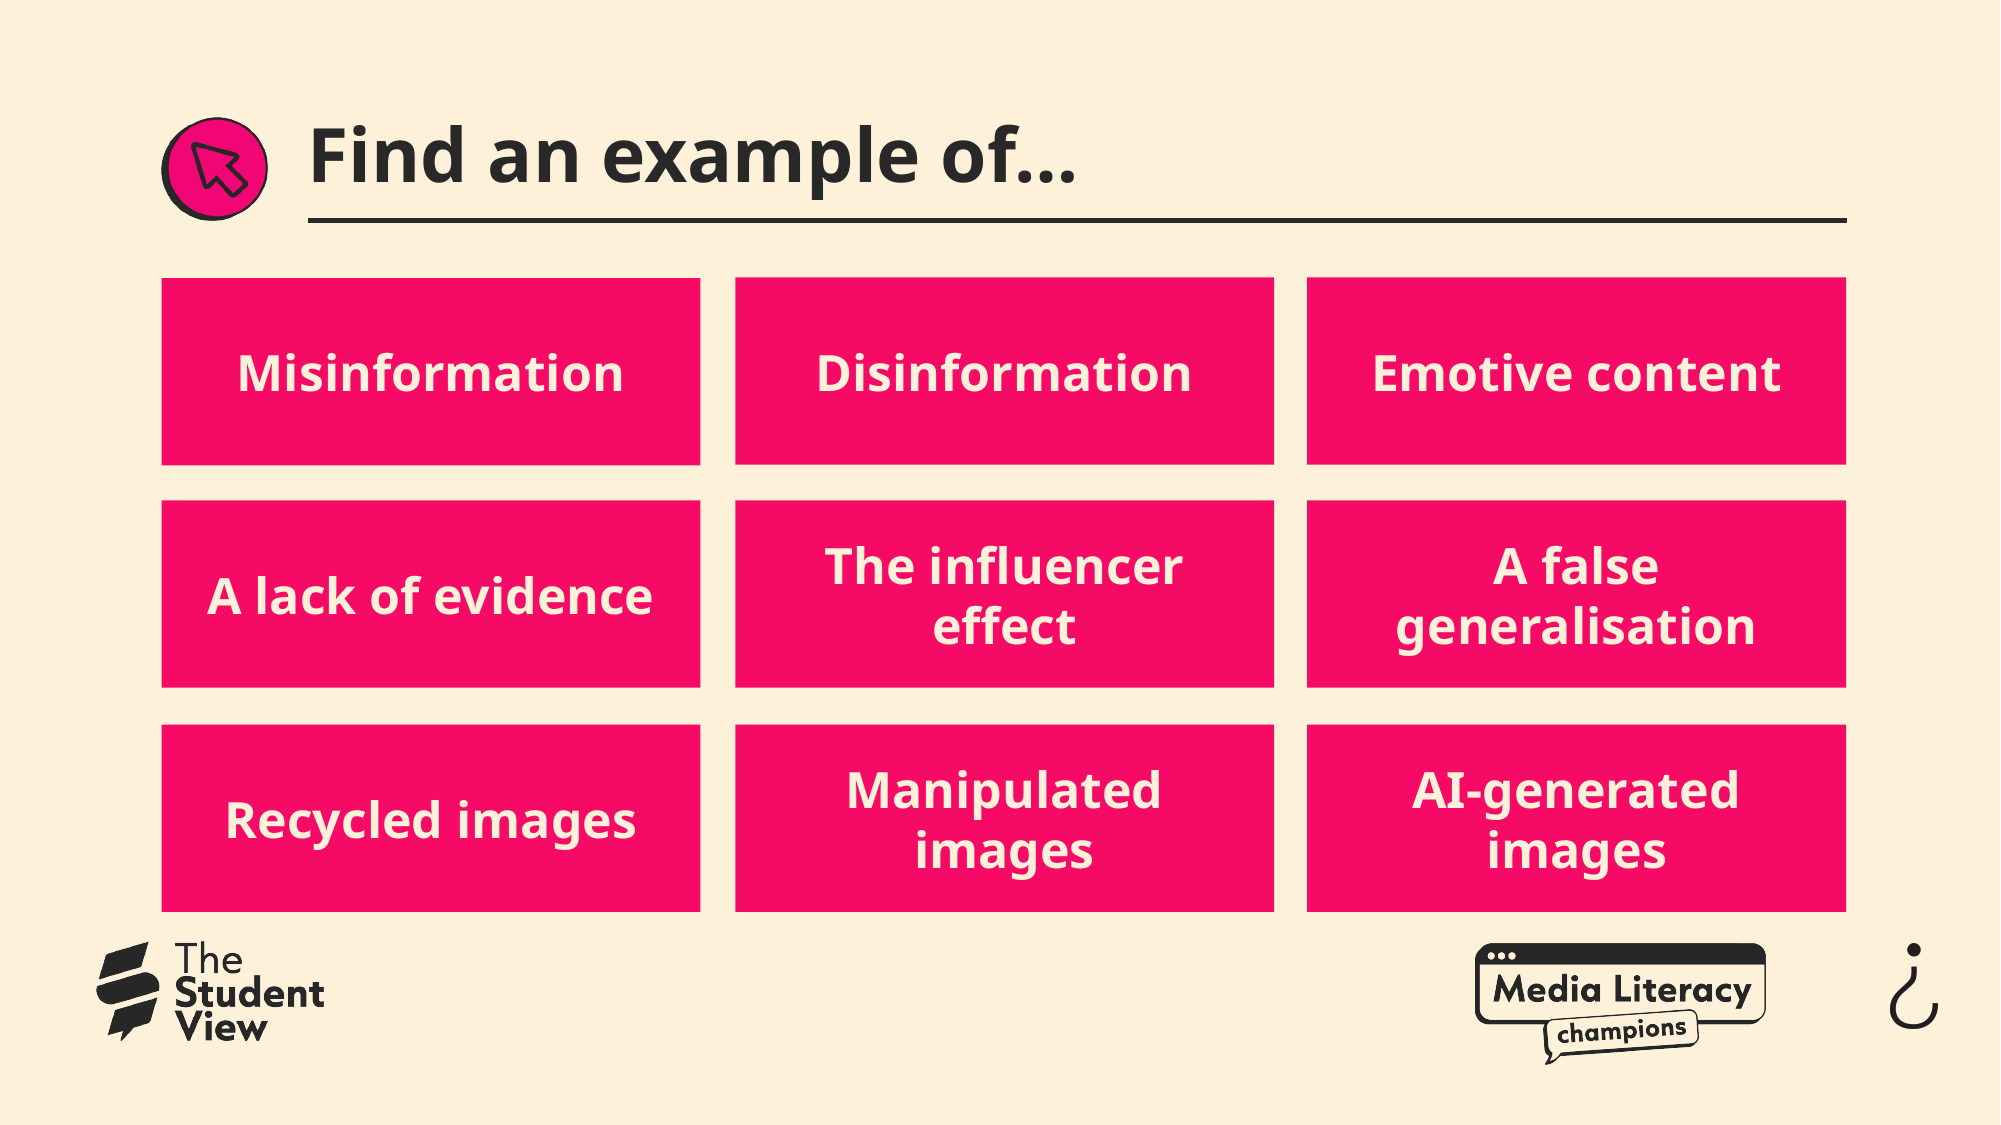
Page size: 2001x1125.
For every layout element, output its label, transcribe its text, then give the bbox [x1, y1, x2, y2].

text_box The influencer effect [735, 500, 1275, 688]
picture [96, 941, 324, 1041]
text_box Manipulated images [735, 724, 1275, 912]
text_box Disinformation [735, 277, 1275, 465]
text_box Recycled images [161, 724, 701, 912]
text_box A lack of evidence [161, 500, 701, 688]
text_box Misinformation [161, 278, 701, 466]
text_box AI-generated images [1307, 724, 1847, 912]
text_box Emotive content [1307, 277, 1847, 465]
text_box Find an example of… [296, 49, 1847, 267]
picture [161, 116, 269, 222]
text_box A false generalisation [1307, 500, 1847, 688]
picture [1475, 943, 1766, 1065]
picture [1890, 943, 1938, 1029]
